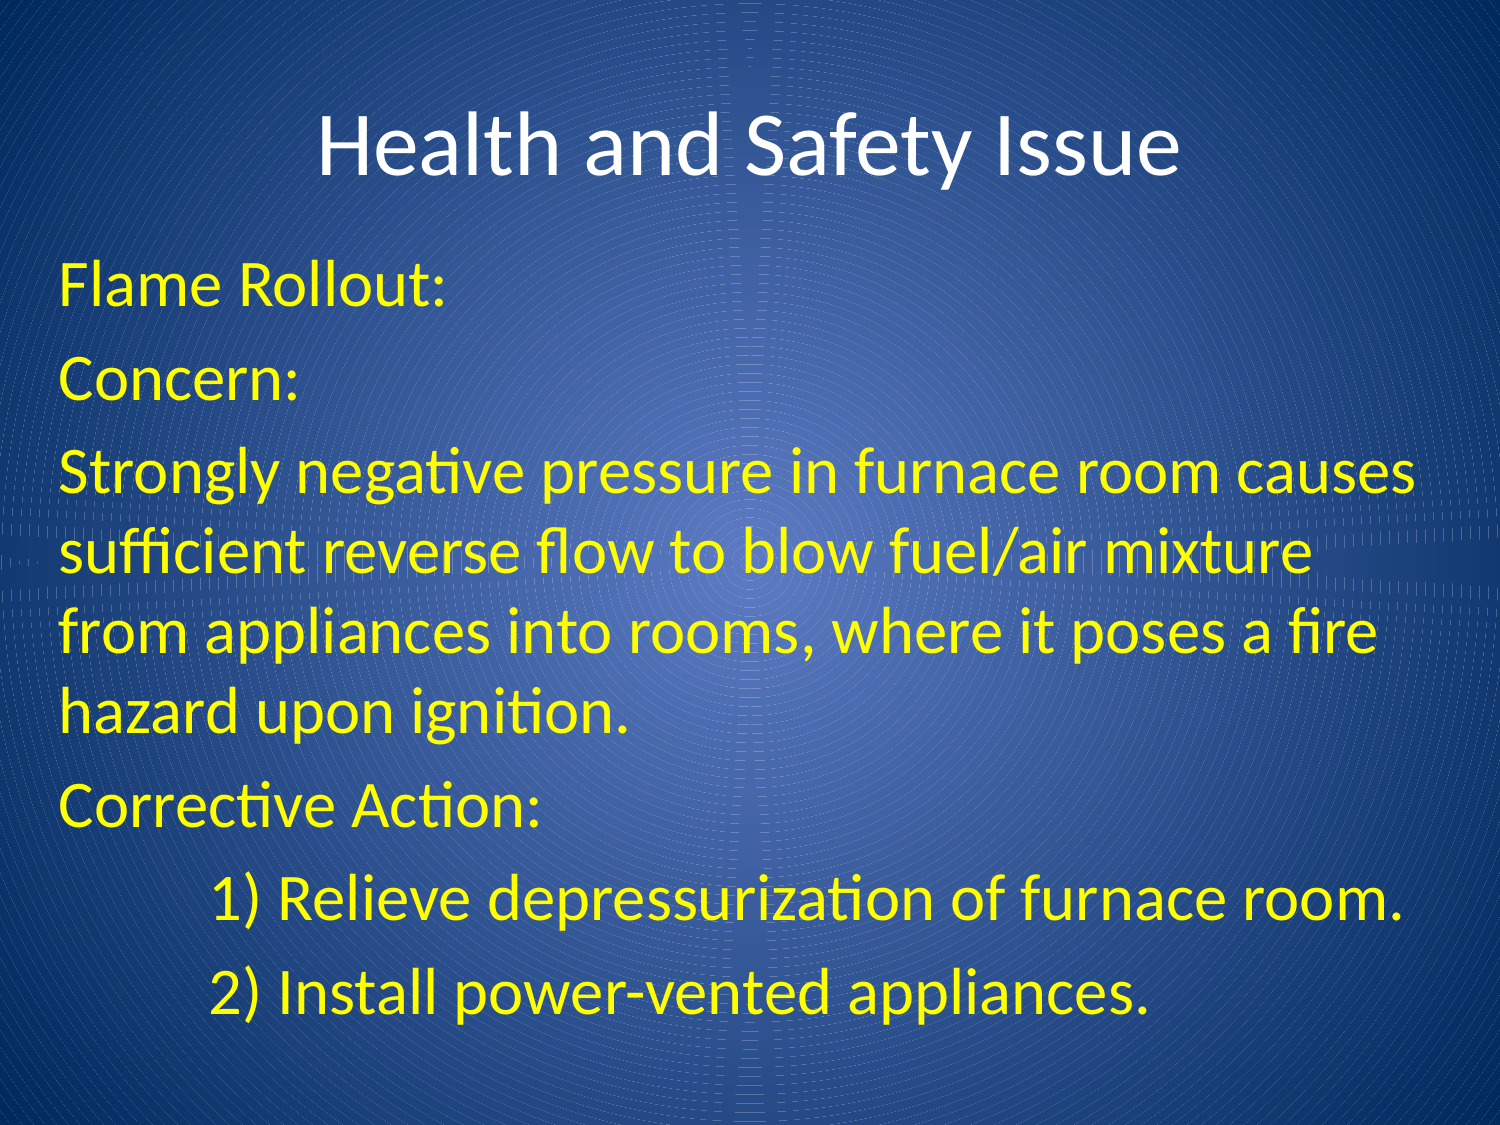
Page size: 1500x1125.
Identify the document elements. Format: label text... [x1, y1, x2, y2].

title Health and Safety Issue [75, 45, 1425, 232]
list Flame Rollout: Concern: Strongly negative pressure in furnace room causes sufficient reverse flow to blow fuel/air mixture from appliances into rooms, where it poses a fire hazard upon ignition. Corrective Action: 1) Relieve depressurization of furnace room. 2) Install power-vented appliances. [43, 232, 1457, 1083]
